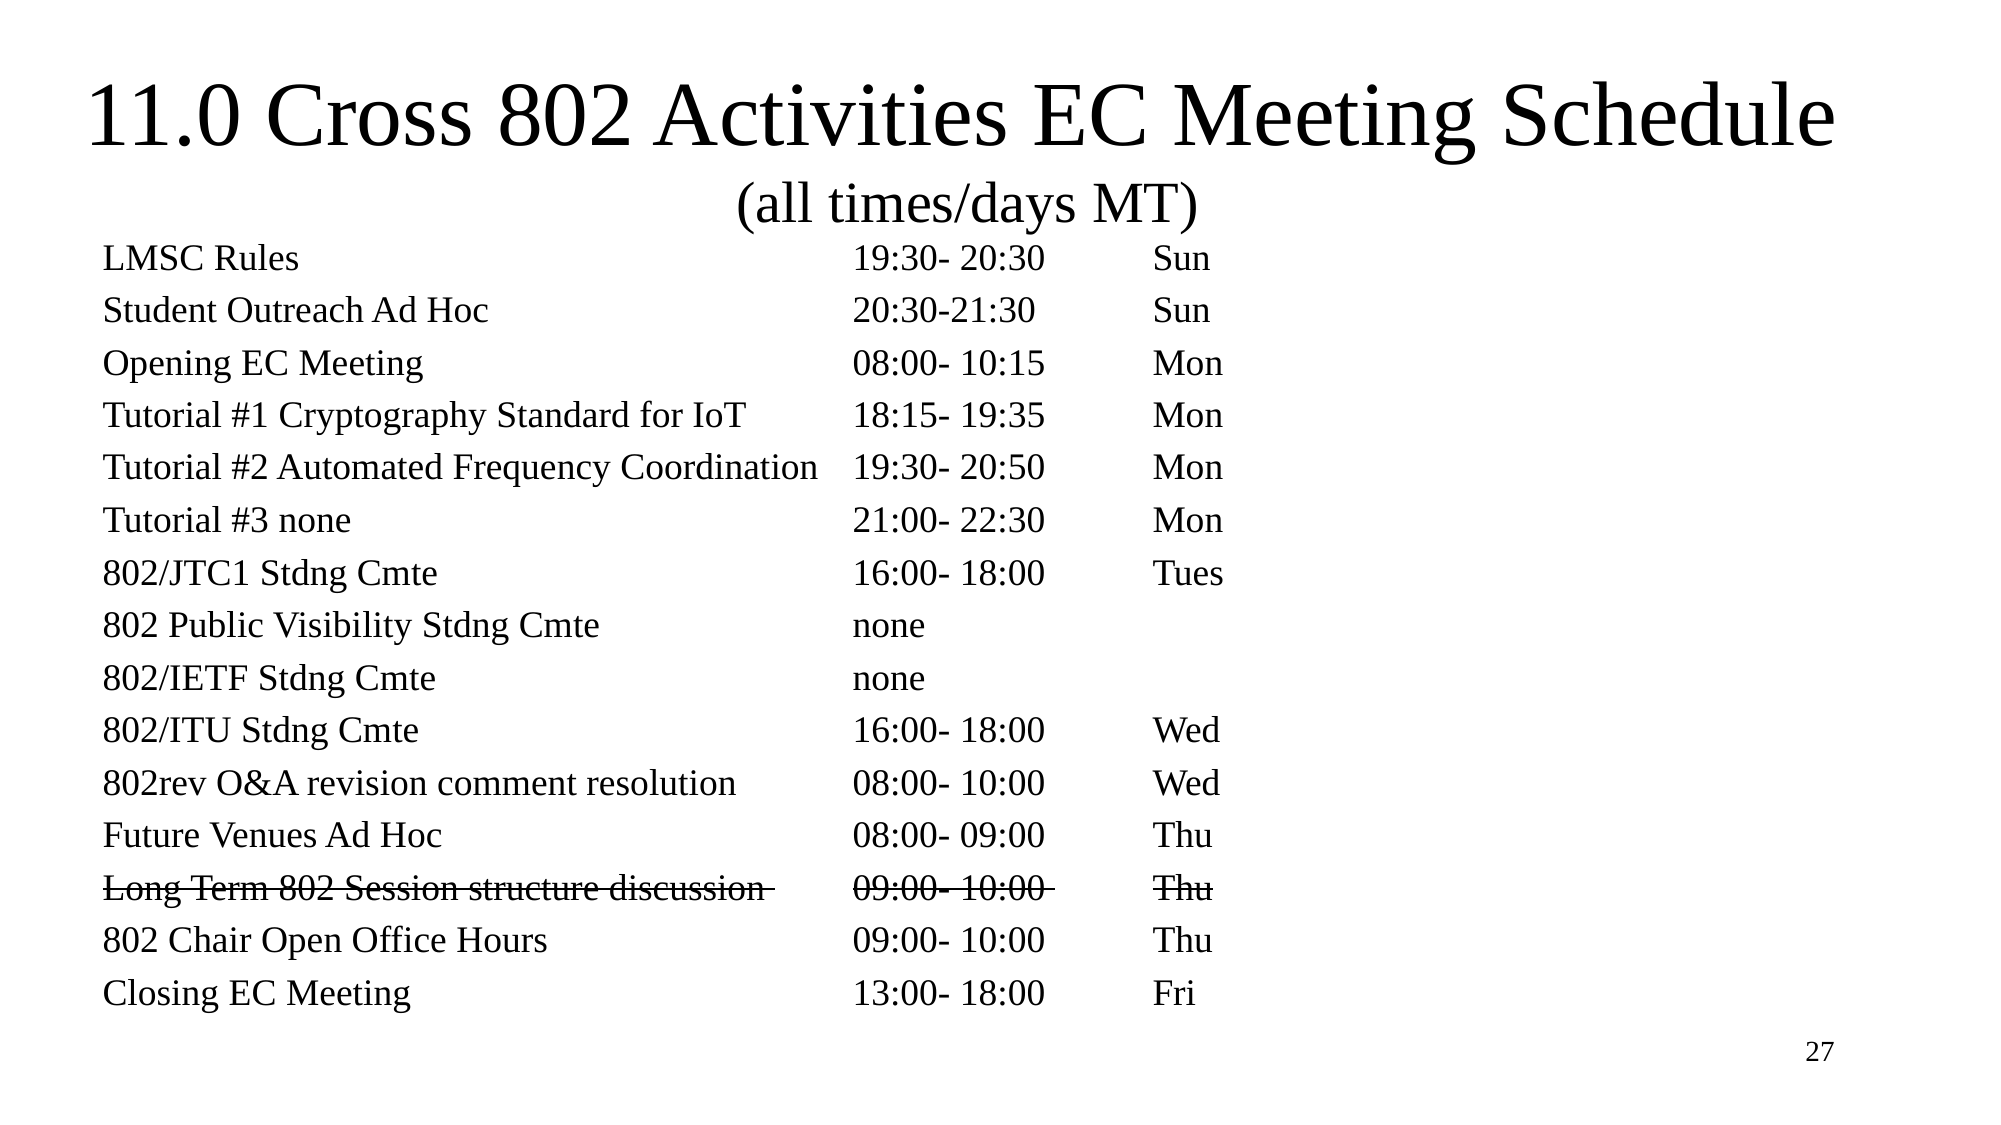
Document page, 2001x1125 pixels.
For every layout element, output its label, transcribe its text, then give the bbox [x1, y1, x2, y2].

list LMSC Rules 19:30- 20:30 Sun Student Outreach Ad Hoc 20:30-21:30 Sun Opening EC Meeting 08:00- 10:15 Mon Tutorial #1 Cryptography Standard for IoT 18:15- 19:35 Mon Tutorial #2 Automated Frequency Coordination 19:30- 20:50 Mon Tutorial #3 none 21:00- 22:30 Mon 802/JTC1 Stdng Cmte 16:00- 18:00 Tues 802 Public Visibility Stdng Cmte none 802/IETF Stdng Cmte none 802/ITU Stdng Cmte 16:00- 18:00 Wed 802rev O&A revision comment resolution 08:00- 10:00 Wed Future Venues Ad Hoc 08:00- 09:00 Thu Long Term 802 Session structure discussion 09:00- 10:00 Thu 802 Chair Open Office Hours 09:00- 10:00 Thu Closing EC Meeting 13:00- 18:00 Fri [87, 224, 1951, 901]
title 11.0 Cross 802 Activities EC Meeting Schedule (all times/days MT) [49, 49, 1876, 238]
slide_number 27 [1433, 1024, 1851, 1101]
